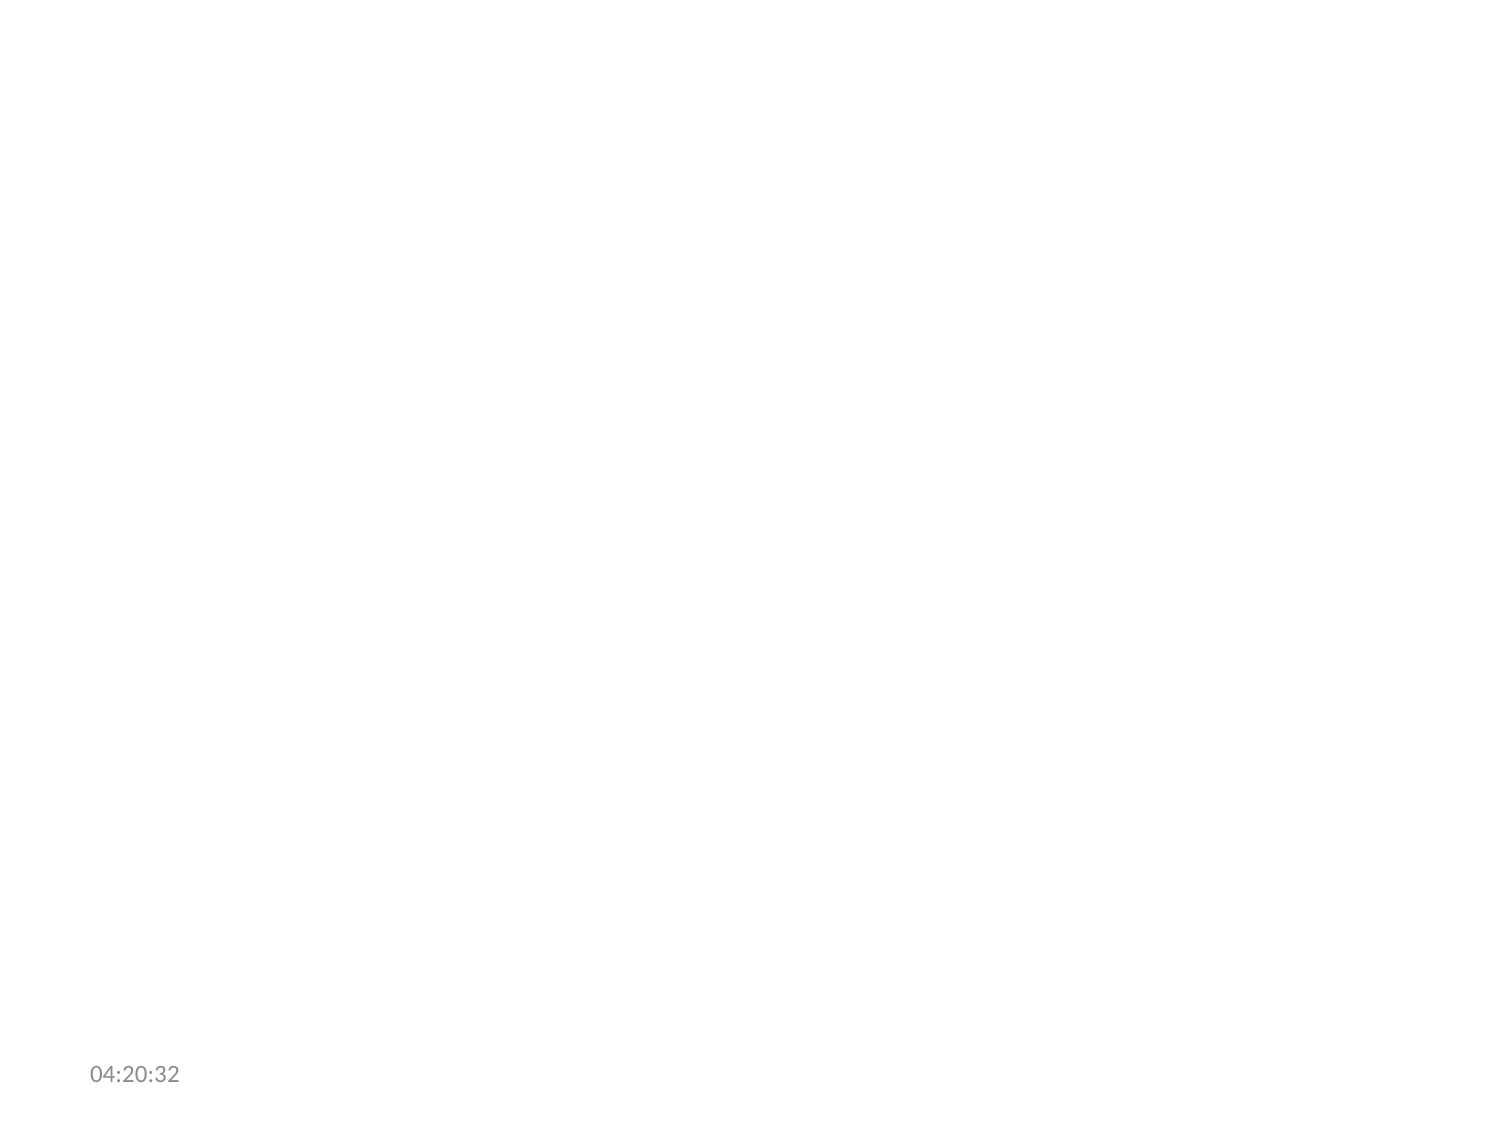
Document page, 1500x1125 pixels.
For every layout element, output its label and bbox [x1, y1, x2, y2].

slide_number [75, 1042, 425, 1103]
